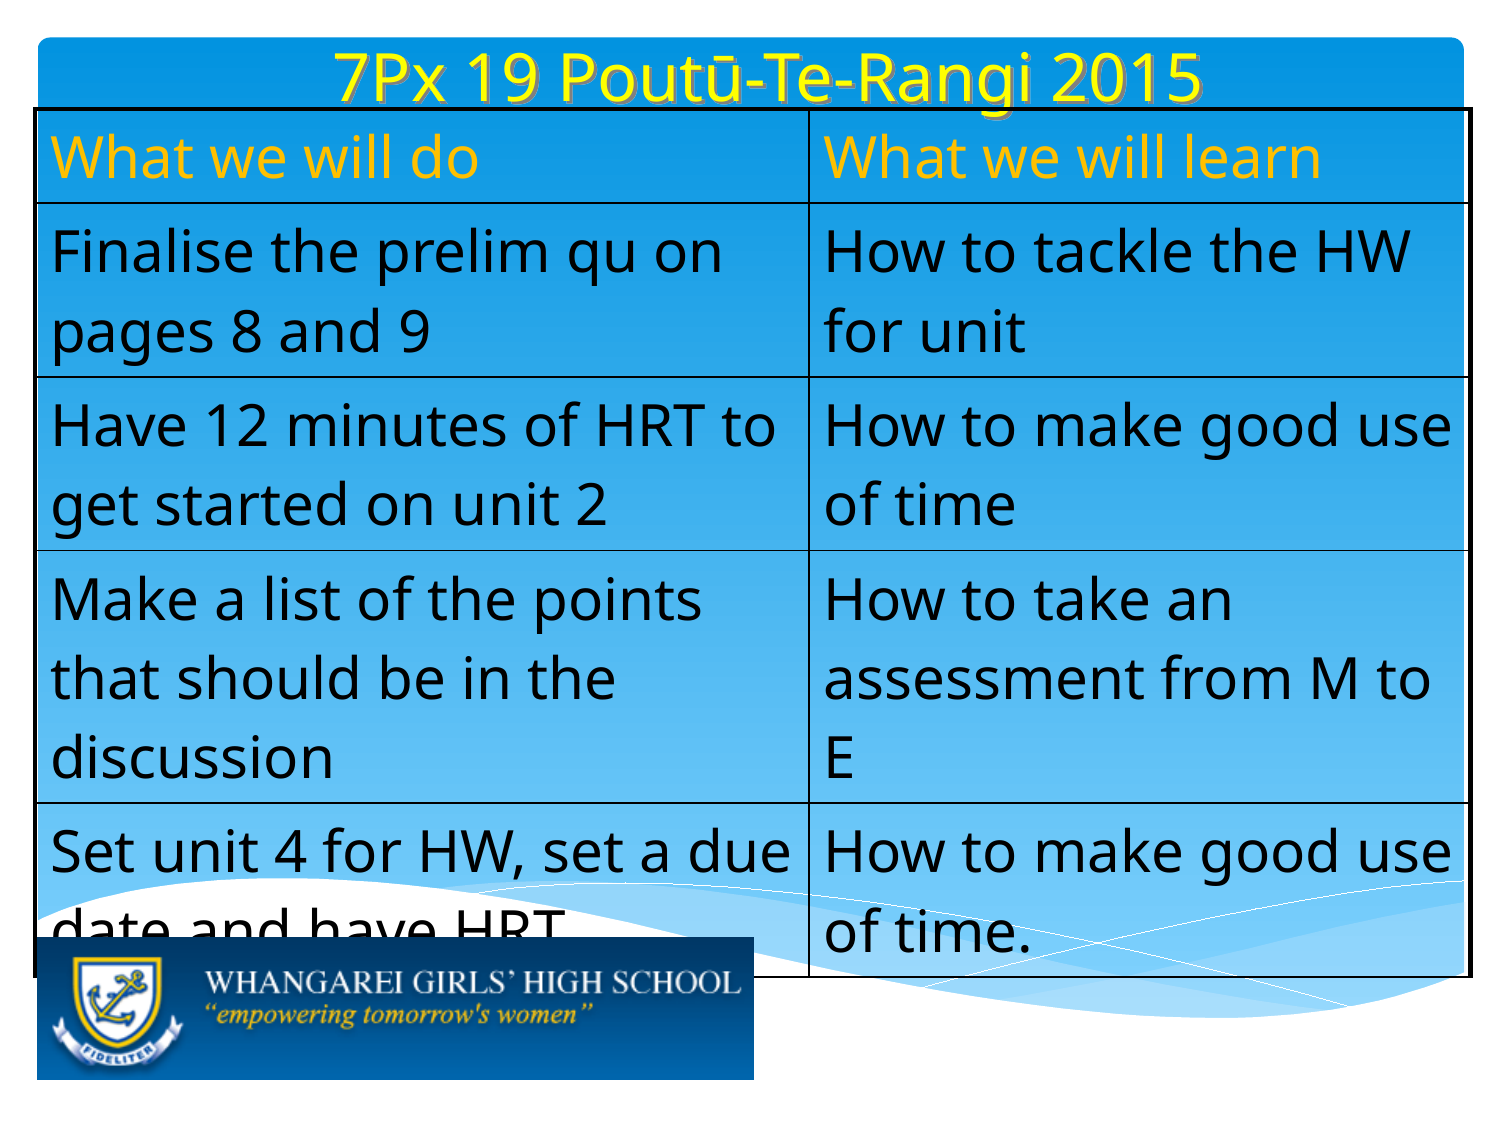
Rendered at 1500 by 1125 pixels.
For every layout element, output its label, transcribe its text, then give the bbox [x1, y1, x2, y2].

table_cell Set unit 4 for HW, set a due date and have HRT [37, 804, 808, 976]
table_header What we will learn [810, 111, 1468, 202]
table_cell How to take an assessment from M to E [810, 551, 1468, 802]
table_cell Finalise the prelim qu on pages 8 and 9 [37, 204, 808, 376]
text_box 7Px 19 Poutū-Te-Rangi 2015 [162, 24, 1375, 107]
table_cell Make a list of the points that should be in the discussion [37, 551, 808, 802]
picture [37, 937, 754, 1080]
table_header What we will do [37, 111, 808, 202]
table_cell How to make good use of time. [810, 804, 1468, 976]
table_cell Have 12 minutes of HRT to get started on unit 2 [37, 378, 808, 550]
table_cell How to tackle the HW for unit [810, 204, 1468, 376]
table_cell How to make good use of time [810, 378, 1468, 550]
